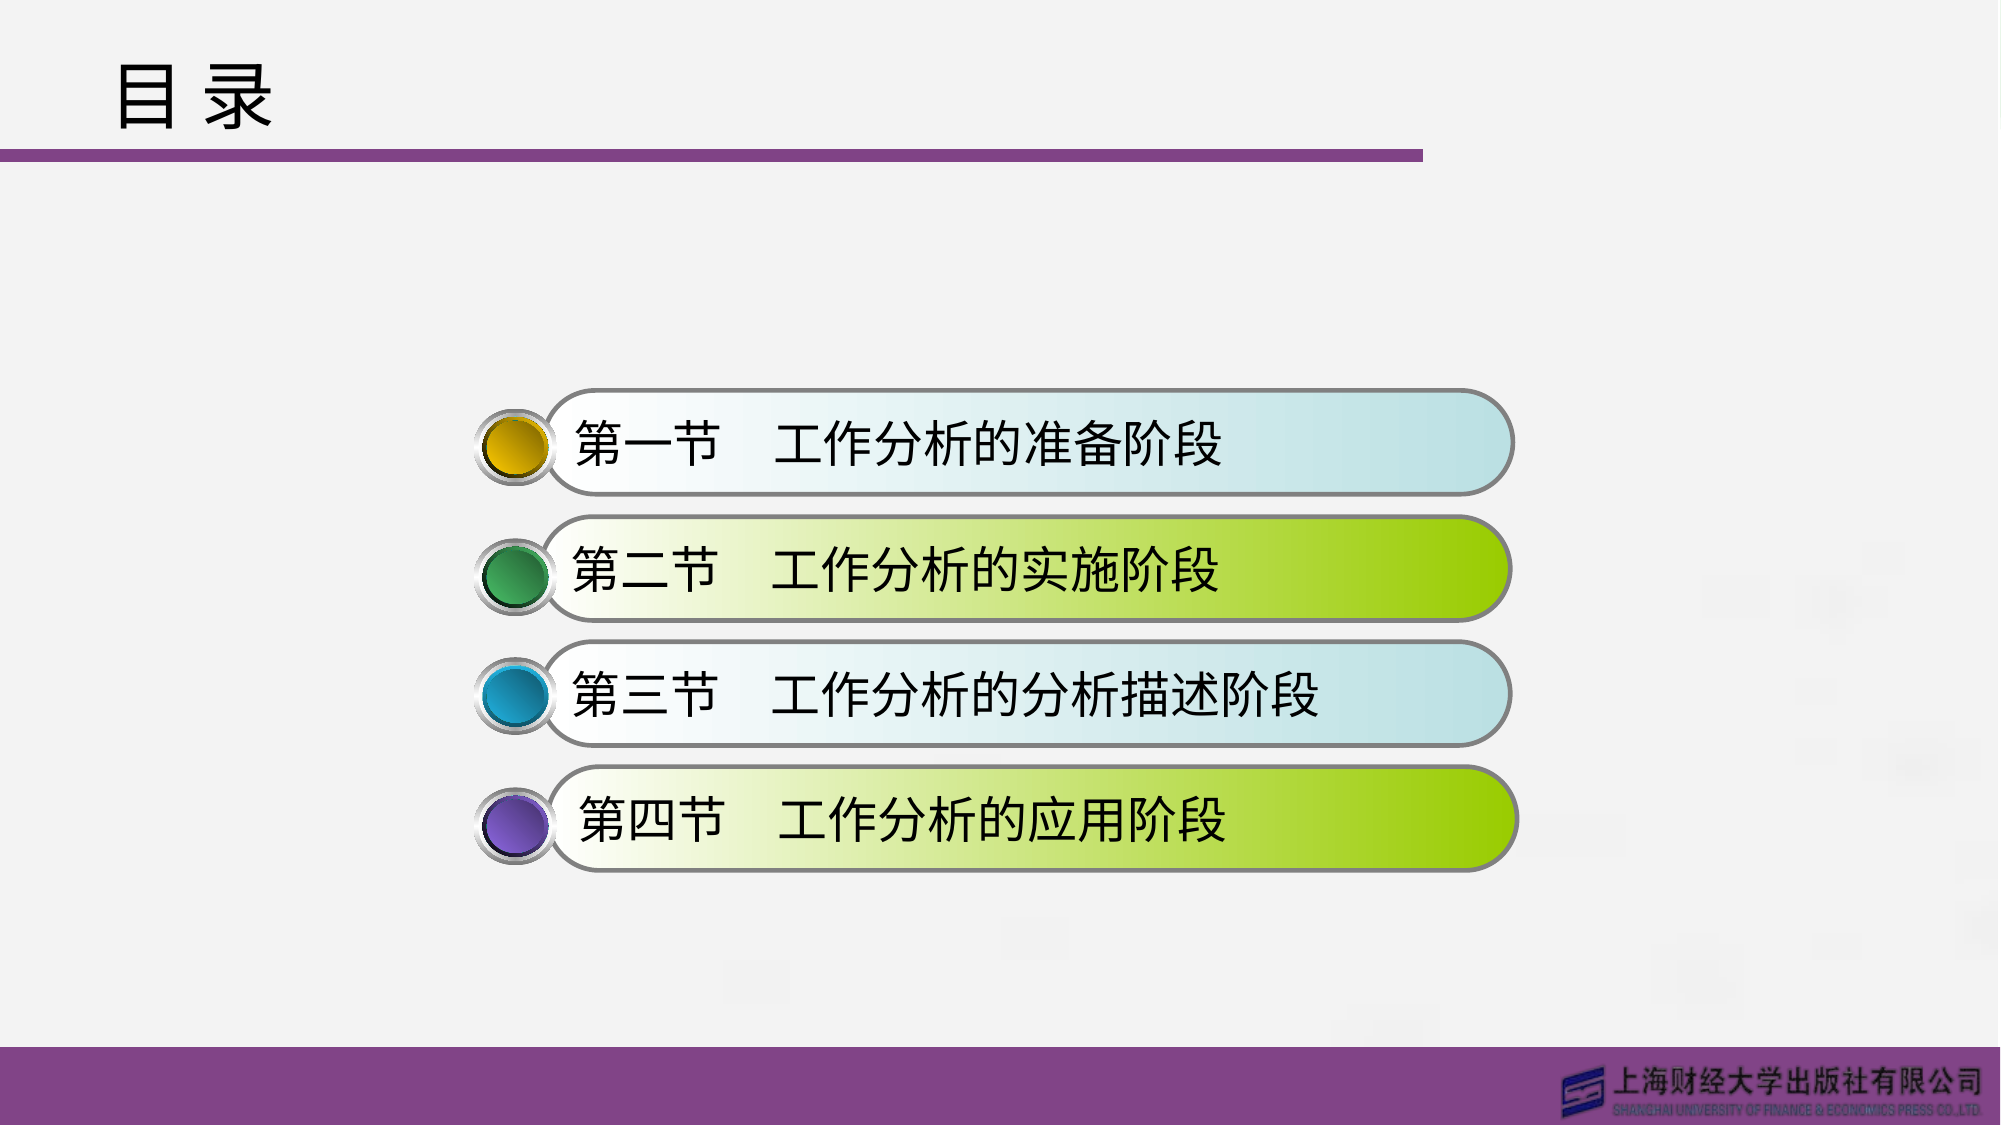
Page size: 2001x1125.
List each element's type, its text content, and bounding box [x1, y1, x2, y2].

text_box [473, 390, 1518, 871]
picture [0, 0, 2001, 1125]
title 目 录 [94, 42, 1451, 146]
text_box [593, 146, 1427, 274]
